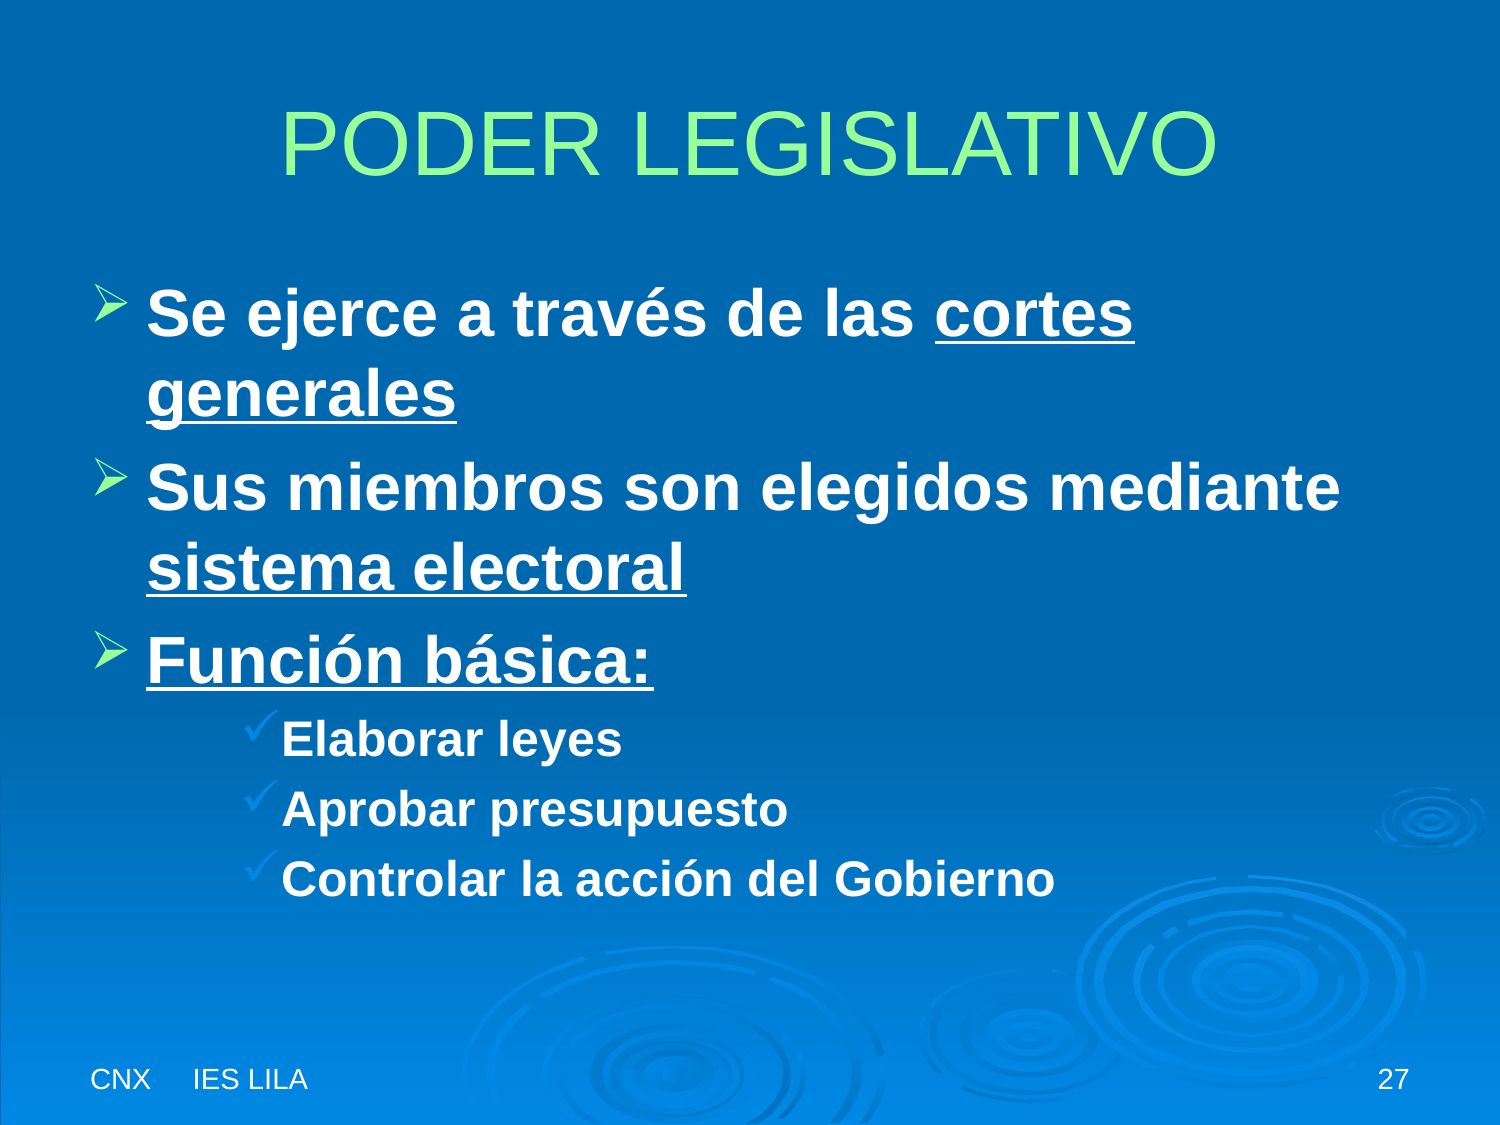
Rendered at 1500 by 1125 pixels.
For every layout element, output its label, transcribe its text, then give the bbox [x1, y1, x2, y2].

title PODER LEGISLATIVO [74, 45, 1426, 233]
slide_number CNX IES LILA [74, 1024, 426, 1103]
list Se ejerce a través de las cortes generales Sus miembros son elegidos mediante sistema electoral Función básica: Elaborar leyes Aprobar presupuesto Controlar la acción del Gobierno [74, 262, 1426, 1006]
slide_number 27 [1074, 1024, 1426, 1103]
